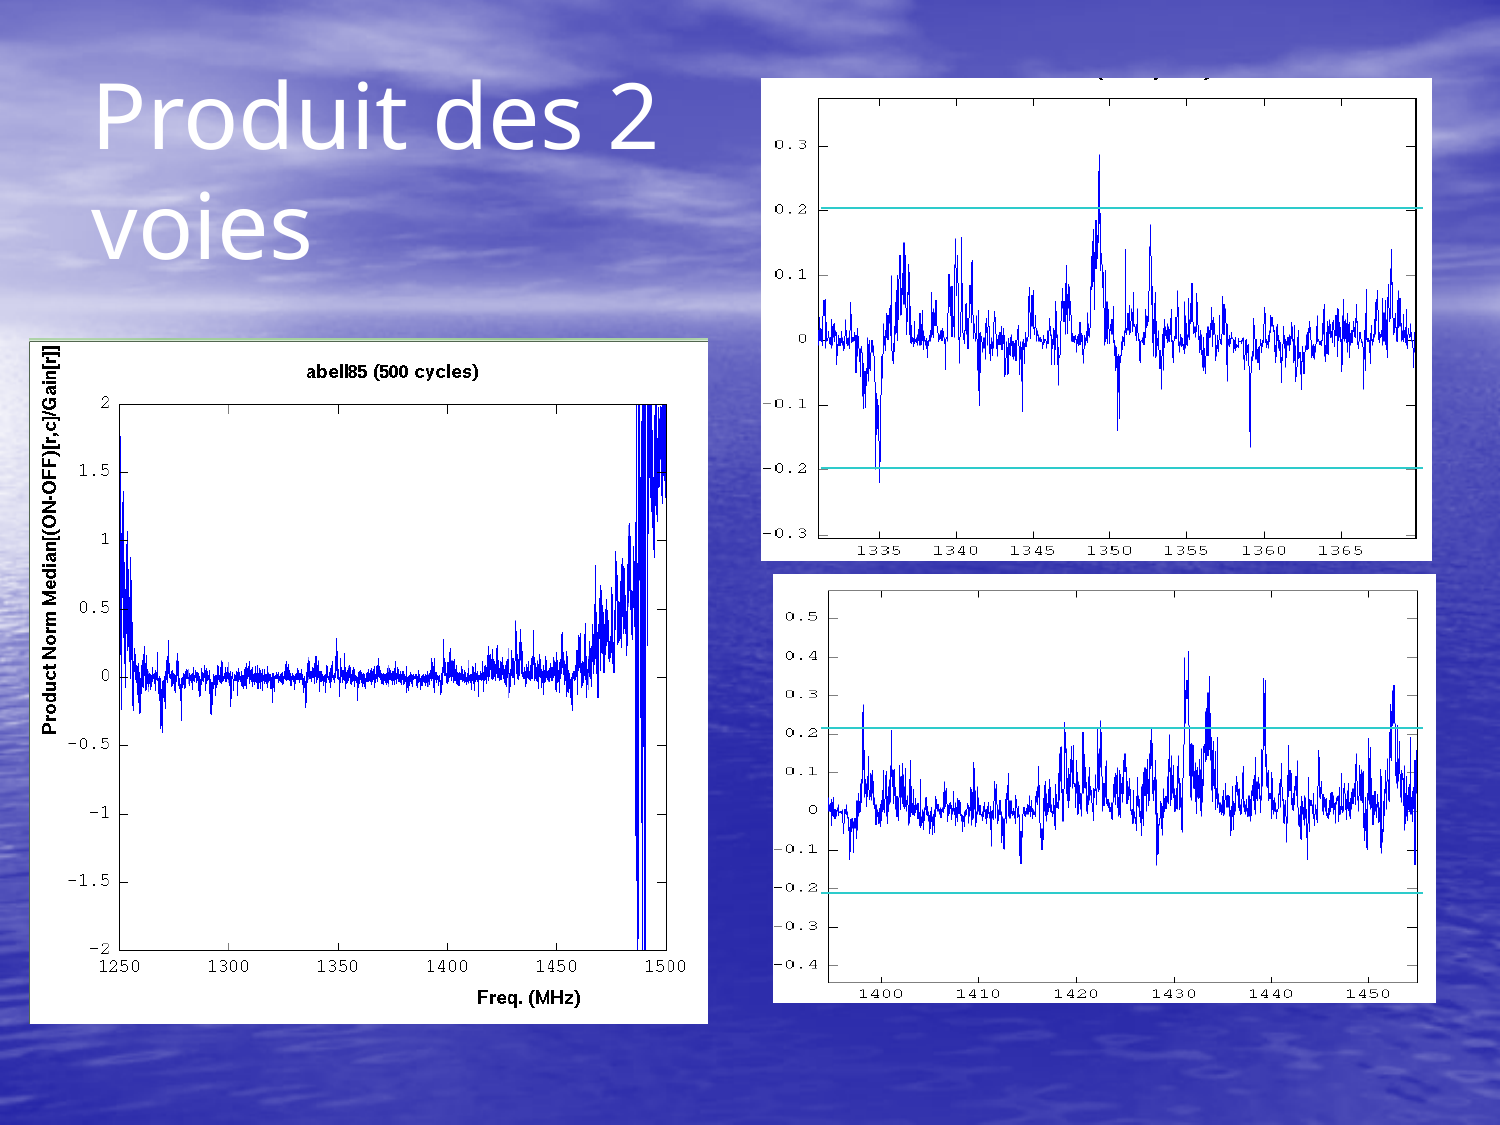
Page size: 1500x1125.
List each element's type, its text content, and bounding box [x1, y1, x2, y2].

picture [29, 337, 708, 1024]
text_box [761, 77, 1433, 561]
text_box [773, 573, 1436, 1004]
title Produit des 2 voies [76, 54, 1427, 282]
